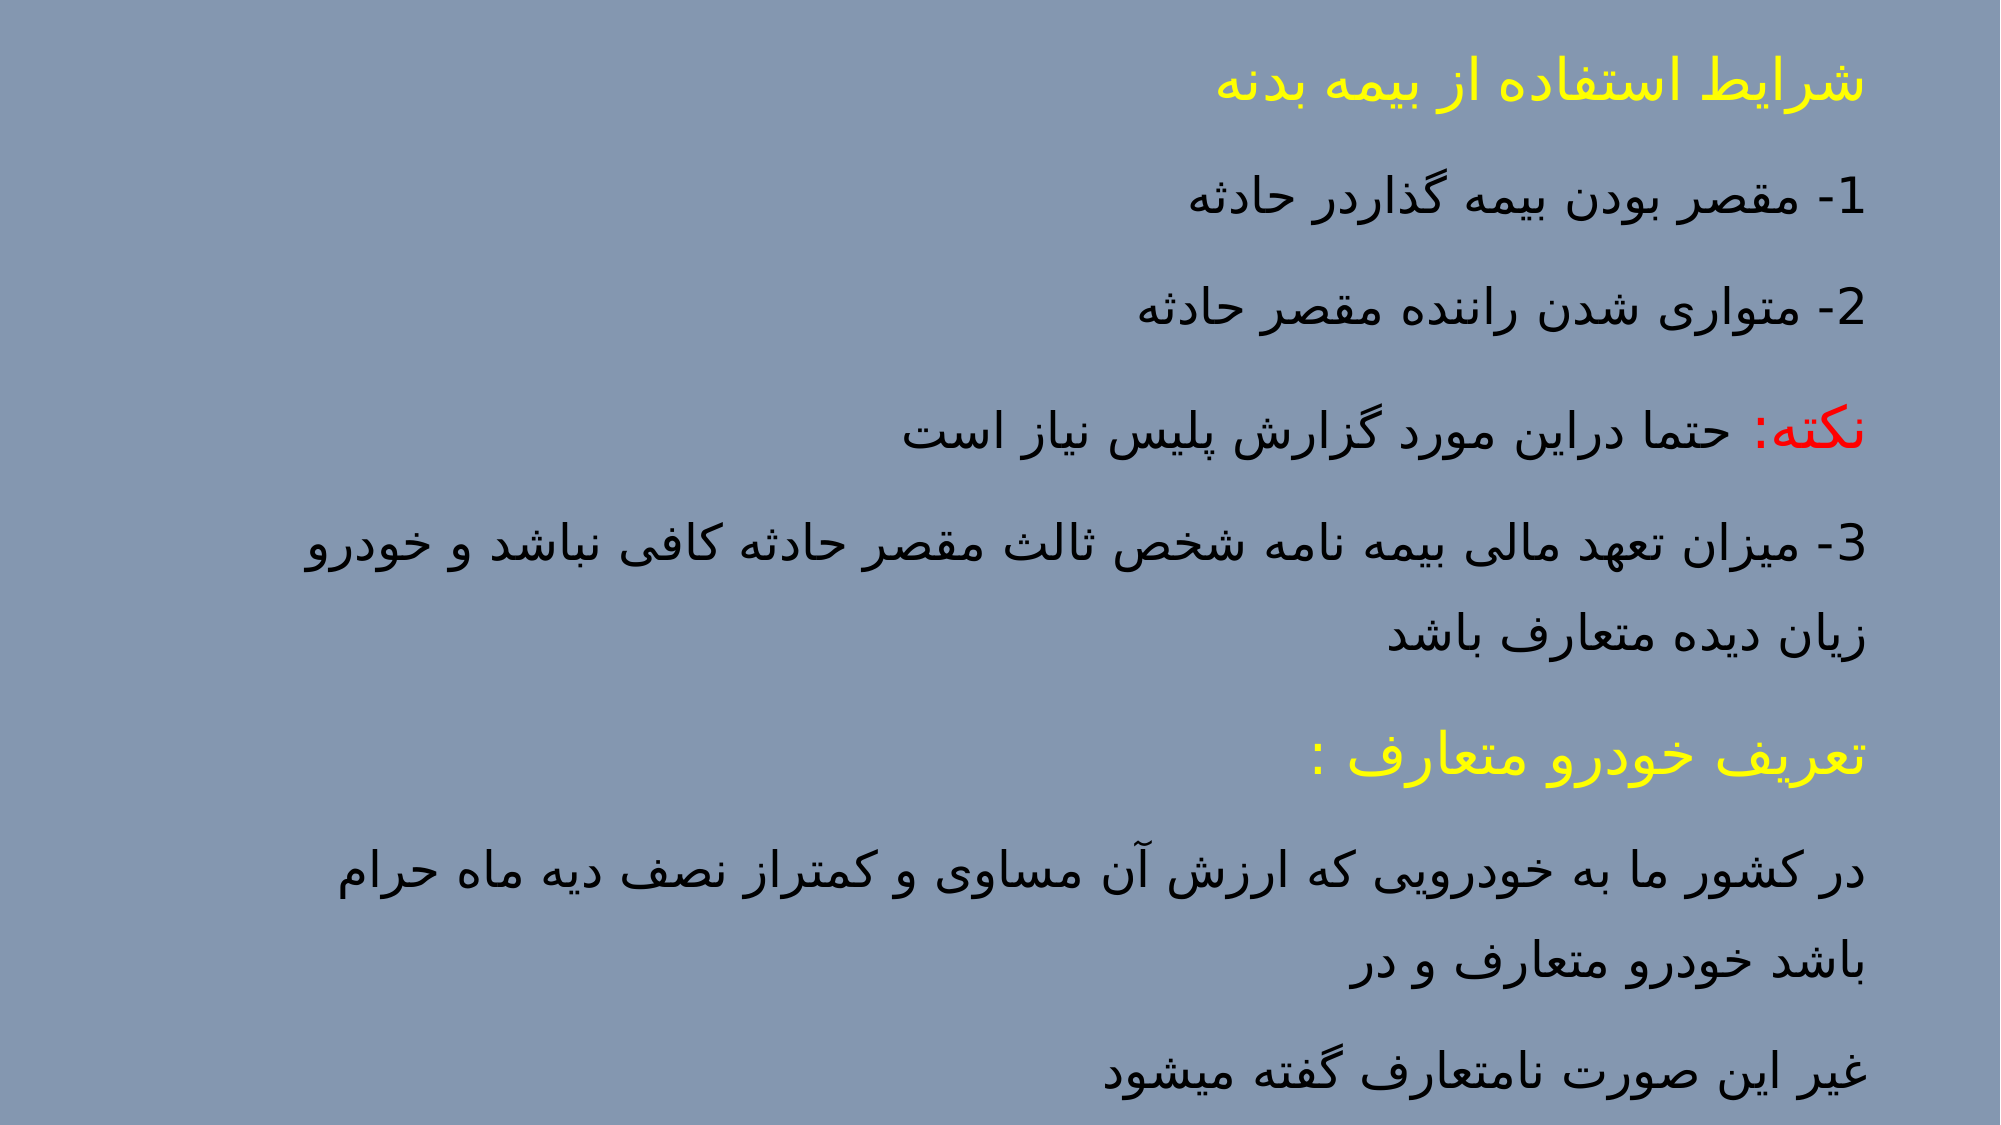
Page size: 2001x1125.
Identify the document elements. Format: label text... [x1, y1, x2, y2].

subtitle شرایط استفاده از بیمه بدنه 1- مقصر بودن بیمه گذاردر حادثه 2- متواری شدن راننده مقصر حادثه نکته: حتما دراین مورد گزارش پلیس نیاز است 3- میزان تعهد مالی بیمه نامه شخص ثالث مقصر حادثه کافی نباشد و خودرو زیان دیده متعارف باشد تعریف خودرو متعارف : در کشور ما به خودرویی که ارزش آن مساوی و کمتراز نصف دیه ماه حرام باشد خودرو متعارف و در غیر این صورت نامتعارف گفته میشود لازم به ذکر است با توجه به اینکه مبلغ پرداخت شده توسط شرکت بیمه قابل ریکاوری است مبلغ فرانشیز 5% میباشد [231, 0, 1884, 1125]
